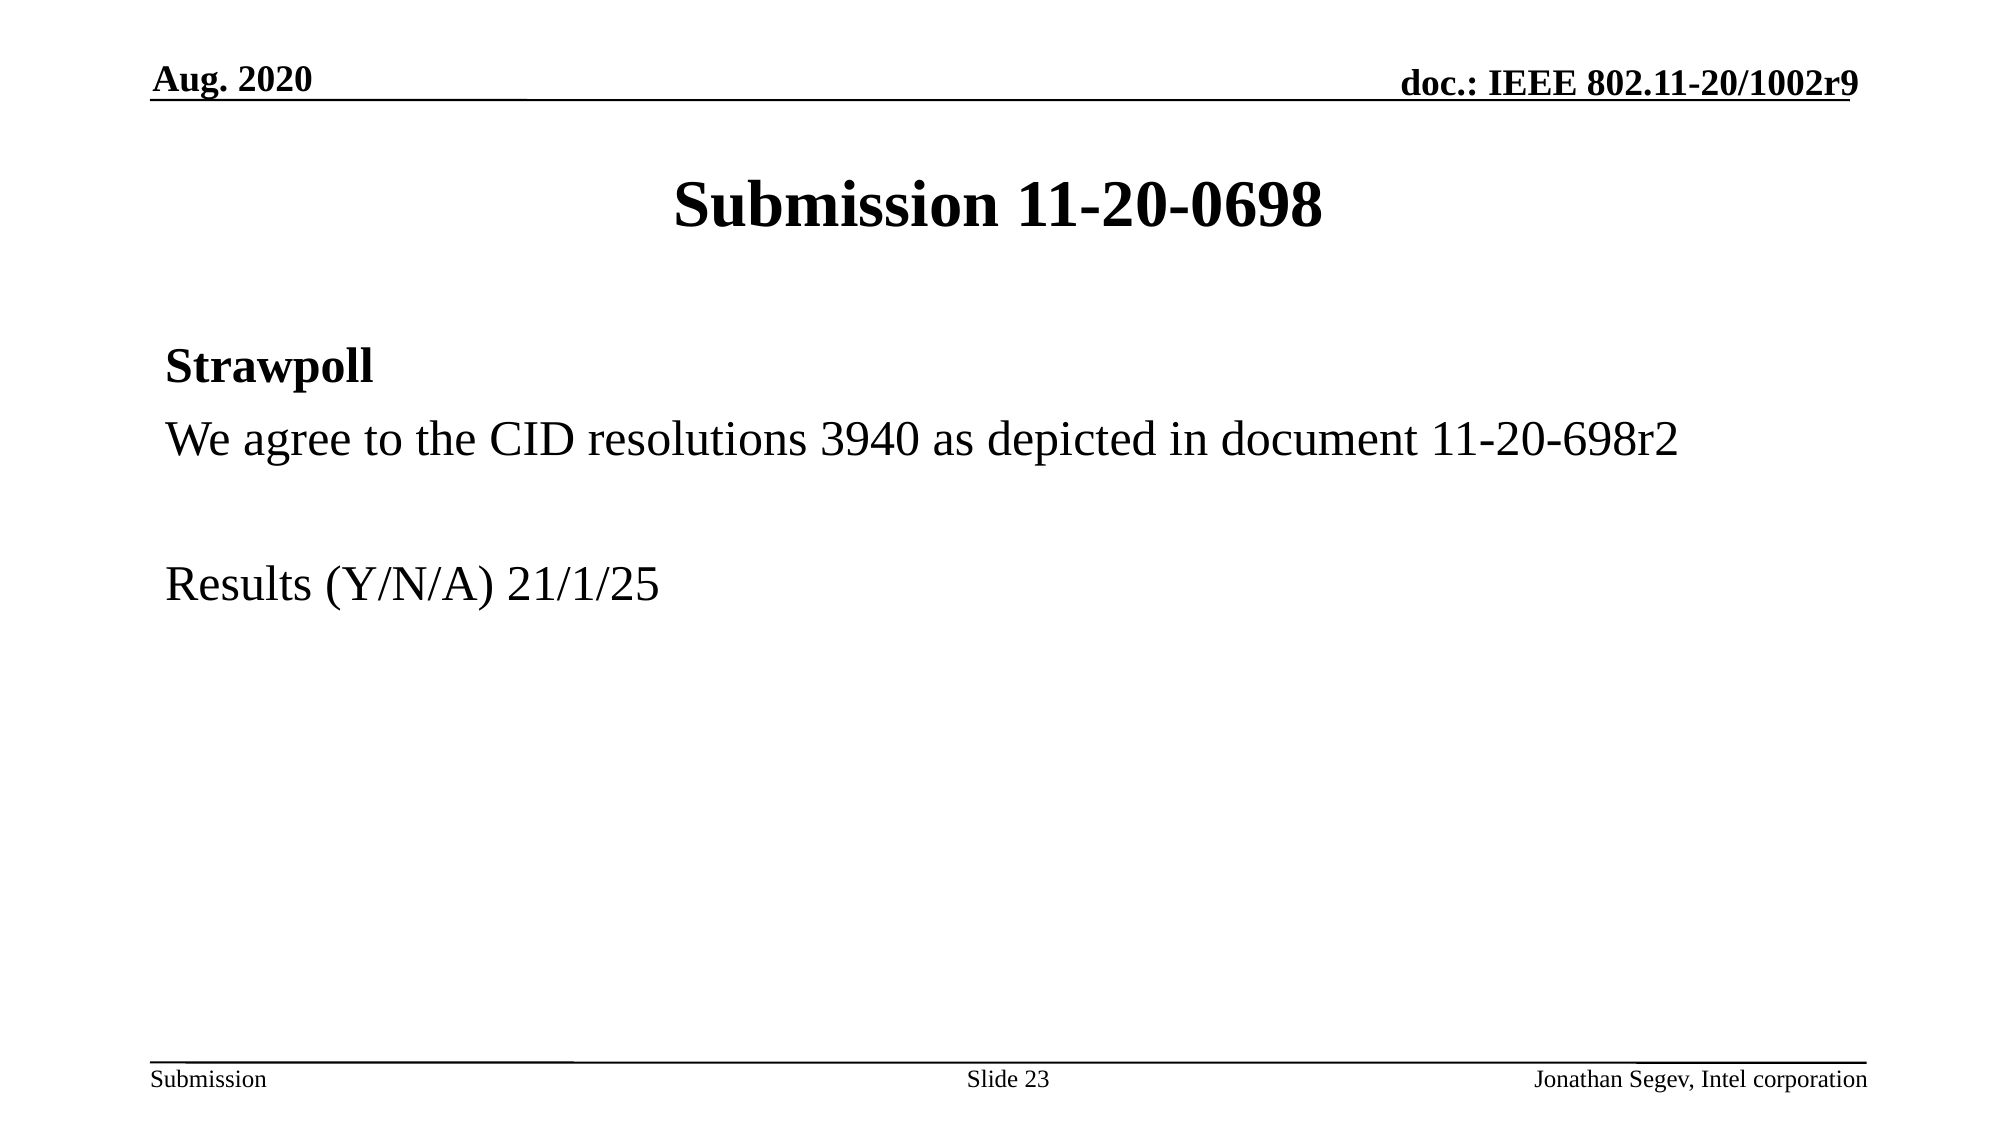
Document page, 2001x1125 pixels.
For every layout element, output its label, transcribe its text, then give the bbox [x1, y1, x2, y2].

footer Jonathan Segev, Intel corporation [1171, 1061, 1869, 1093]
title Submission 11-20-0698 [149, 112, 1850, 288]
slide_number Slide 23 [950, 1061, 1067, 1123]
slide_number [152, 54, 563, 100]
list Strawpoll We agree to the CID resolutions 3940 as depicted in document 11-20-698r2 Results (Y/N/A) 21/1/25 [149, 324, 1850, 1000]
